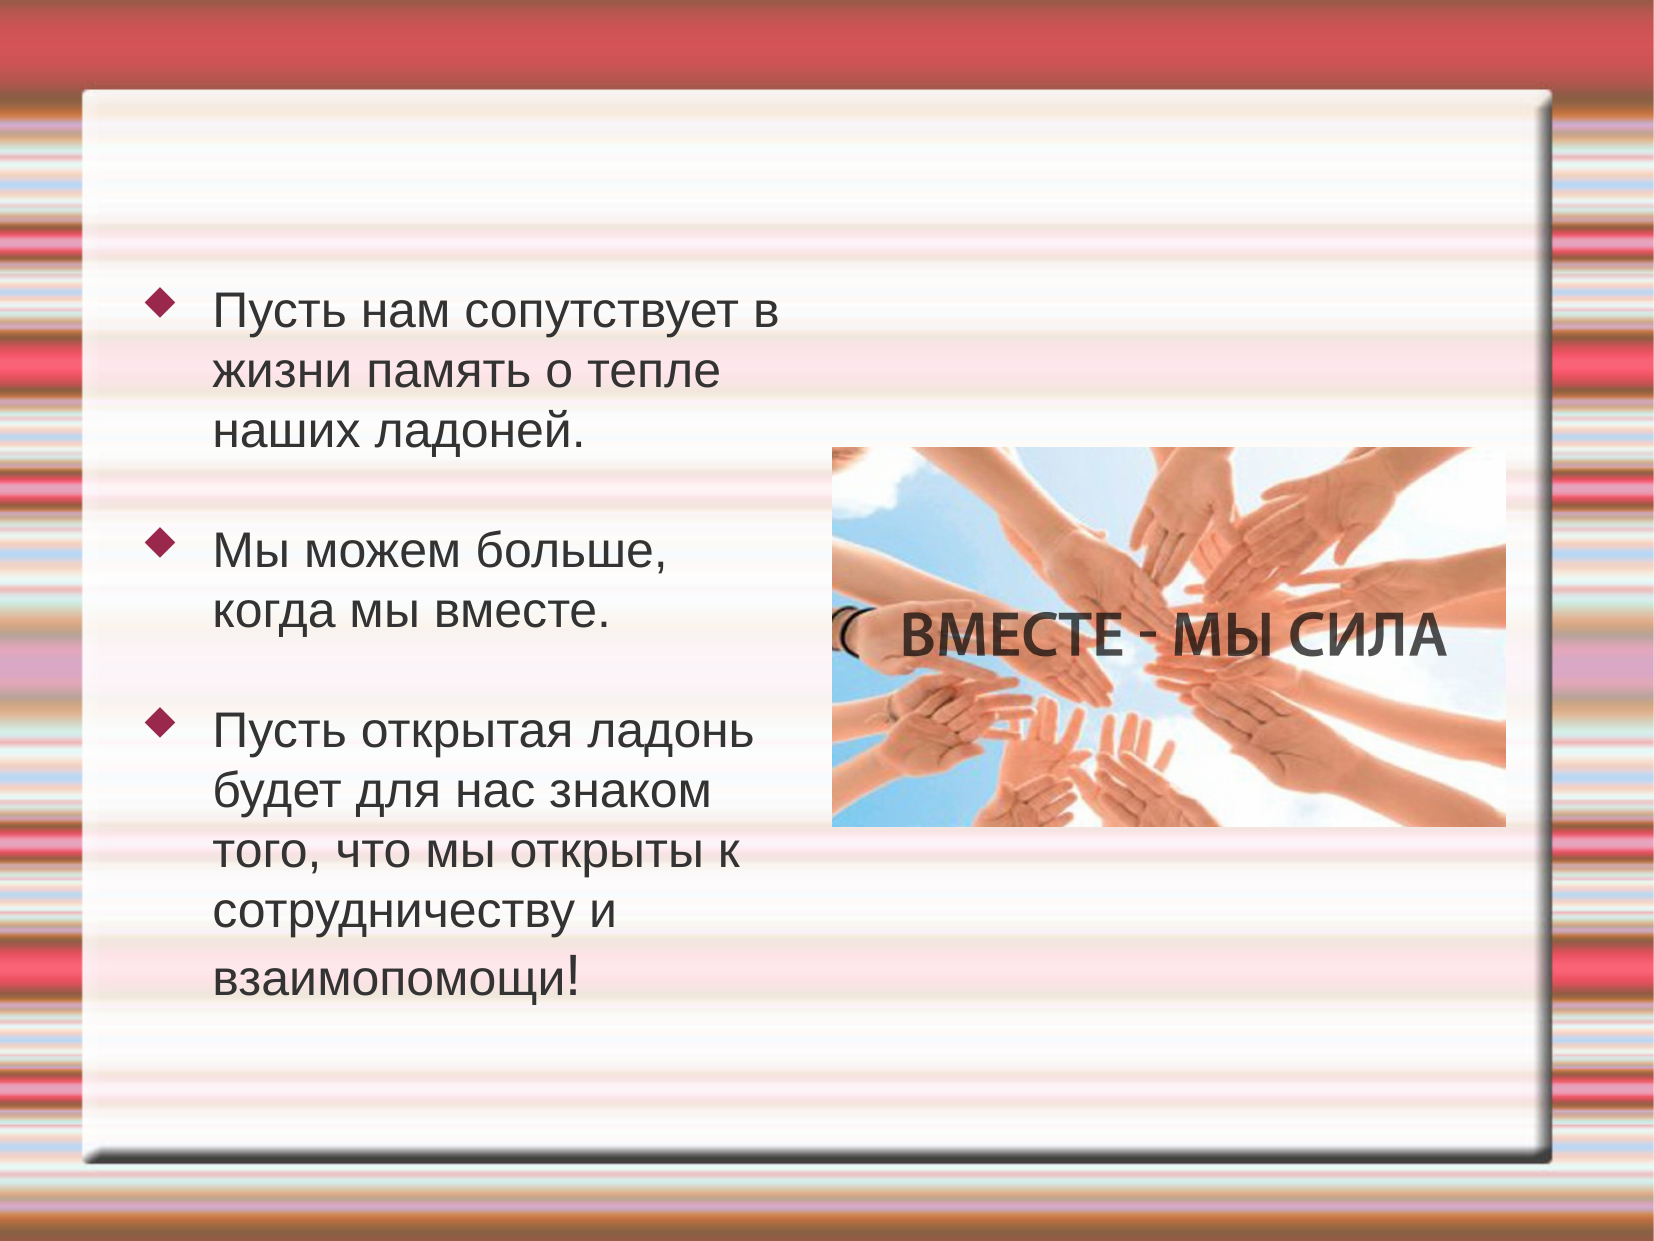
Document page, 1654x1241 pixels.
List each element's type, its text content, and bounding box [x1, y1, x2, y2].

picture [0, 0, 1654, 1241]
list Пусть нам сопутствует в жизни память о тепле наших ладоней. Мы можем больше, когда мы вместе. Пусть открытая ладонь будет для нас знаком того, что мы открыты к сотрудничеству и взаимопомощи! [129, 277, 804, 1008]
